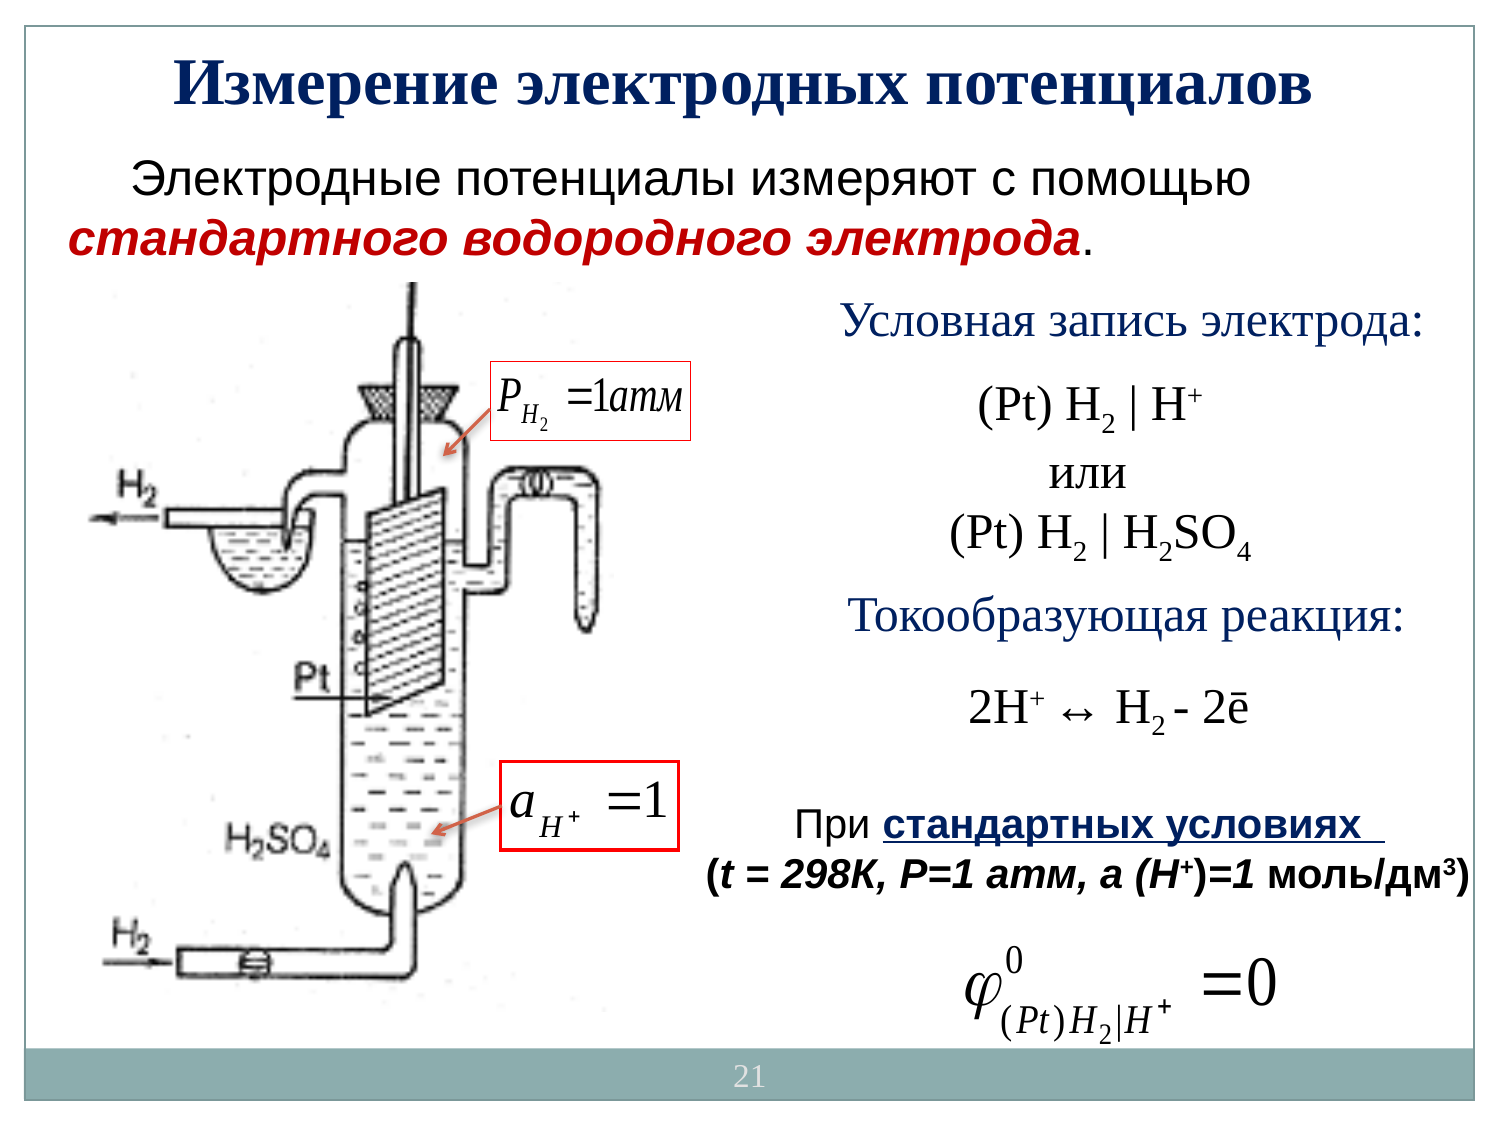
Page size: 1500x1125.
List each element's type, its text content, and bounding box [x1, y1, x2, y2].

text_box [442, 361, 692, 457]
text_box Электродные потенциалы измеряют с помощью стандартного водородного электрода. [53, 138, 1447, 273]
text_box Измерение электродных потенциалов [123, 30, 1365, 126]
text_box При стандартных условиях (t = 298К, Р=1 атм, а (Н+)=1 моль/дм3) [690, 789, 1500, 904]
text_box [820, 278, 1443, 561]
slide_number 21 [699, 1037, 800, 1110]
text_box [829, 573, 1424, 740]
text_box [430, 762, 677, 849]
picture [76, 282, 615, 1012]
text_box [955, 928, 1290, 1059]
